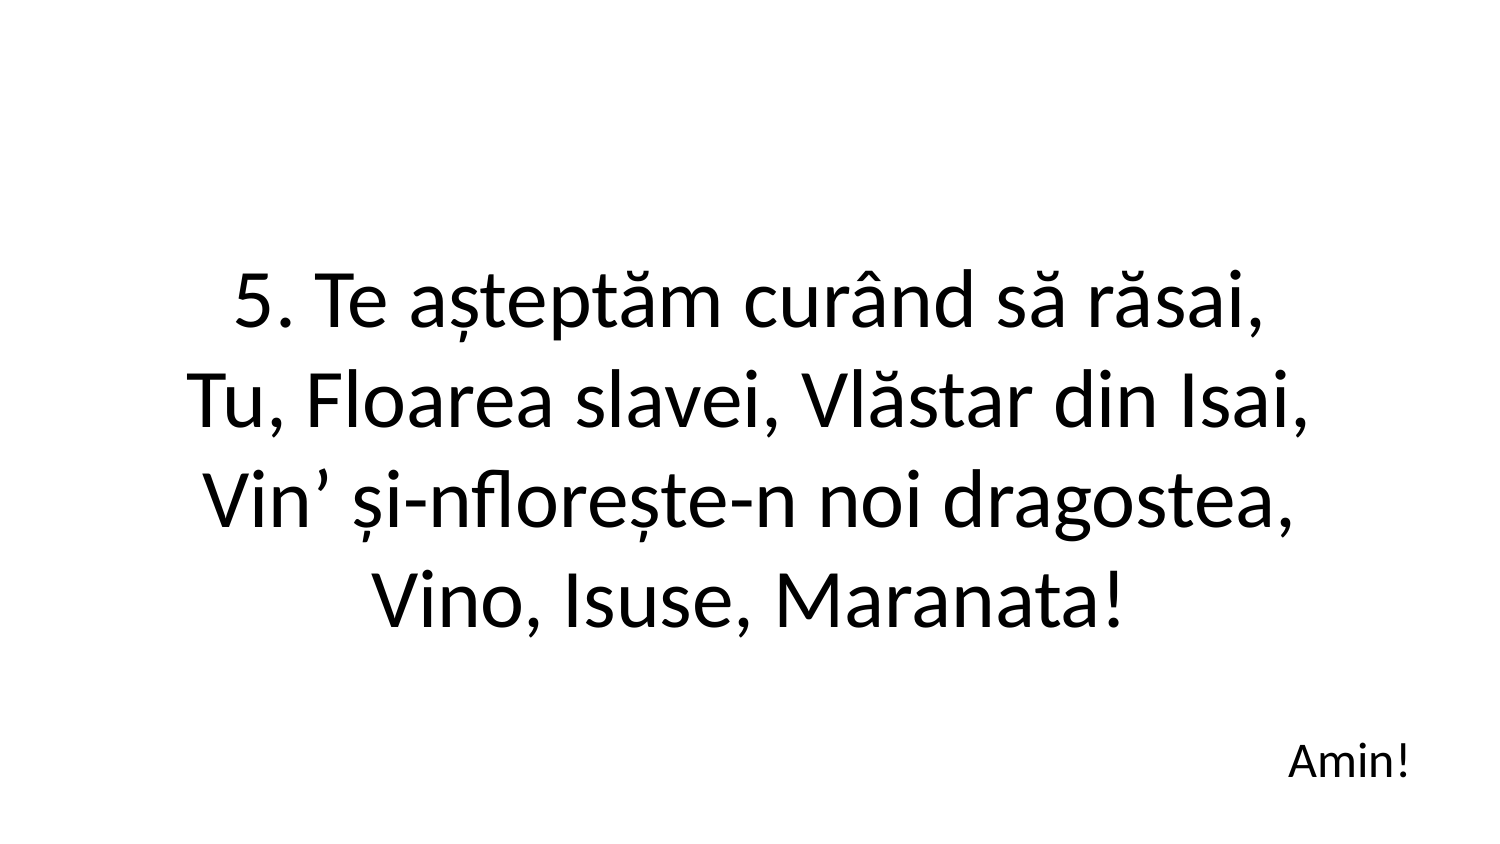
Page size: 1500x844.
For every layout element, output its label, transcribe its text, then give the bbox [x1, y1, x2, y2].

text_box Amin! [1273, 674, 1427, 795]
text_box 5. Te așteptăm curând să răsai, Tu, Floarea slavei, Vlăstar din Isai, Vin’ și-nflorește-n noi dragostea, Vino, Isuse, Maranata! [172, 192, 1328, 652]
